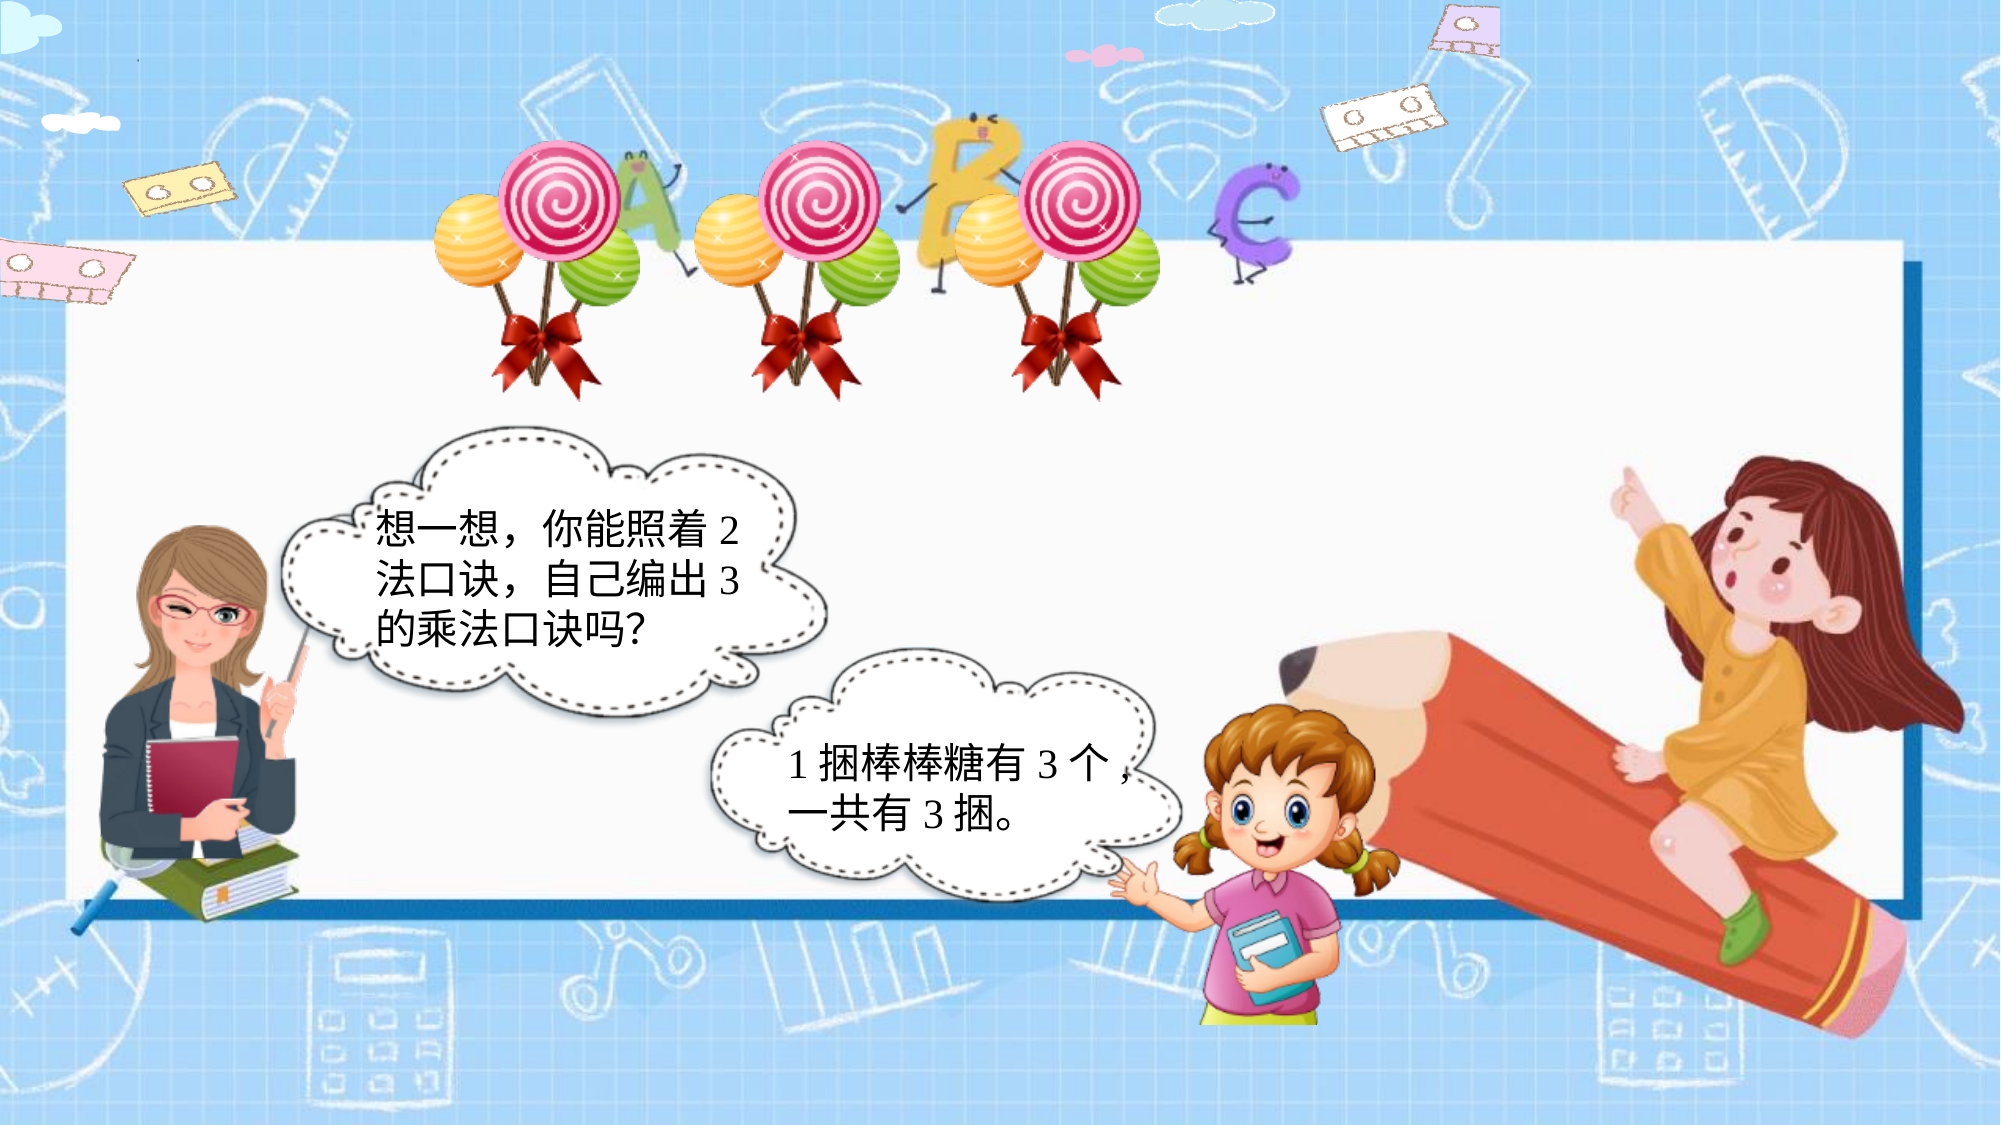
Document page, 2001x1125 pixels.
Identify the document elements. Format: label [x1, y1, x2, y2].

text_box [434, 140, 1160, 402]
picture [0, 0, 2001, 1125]
